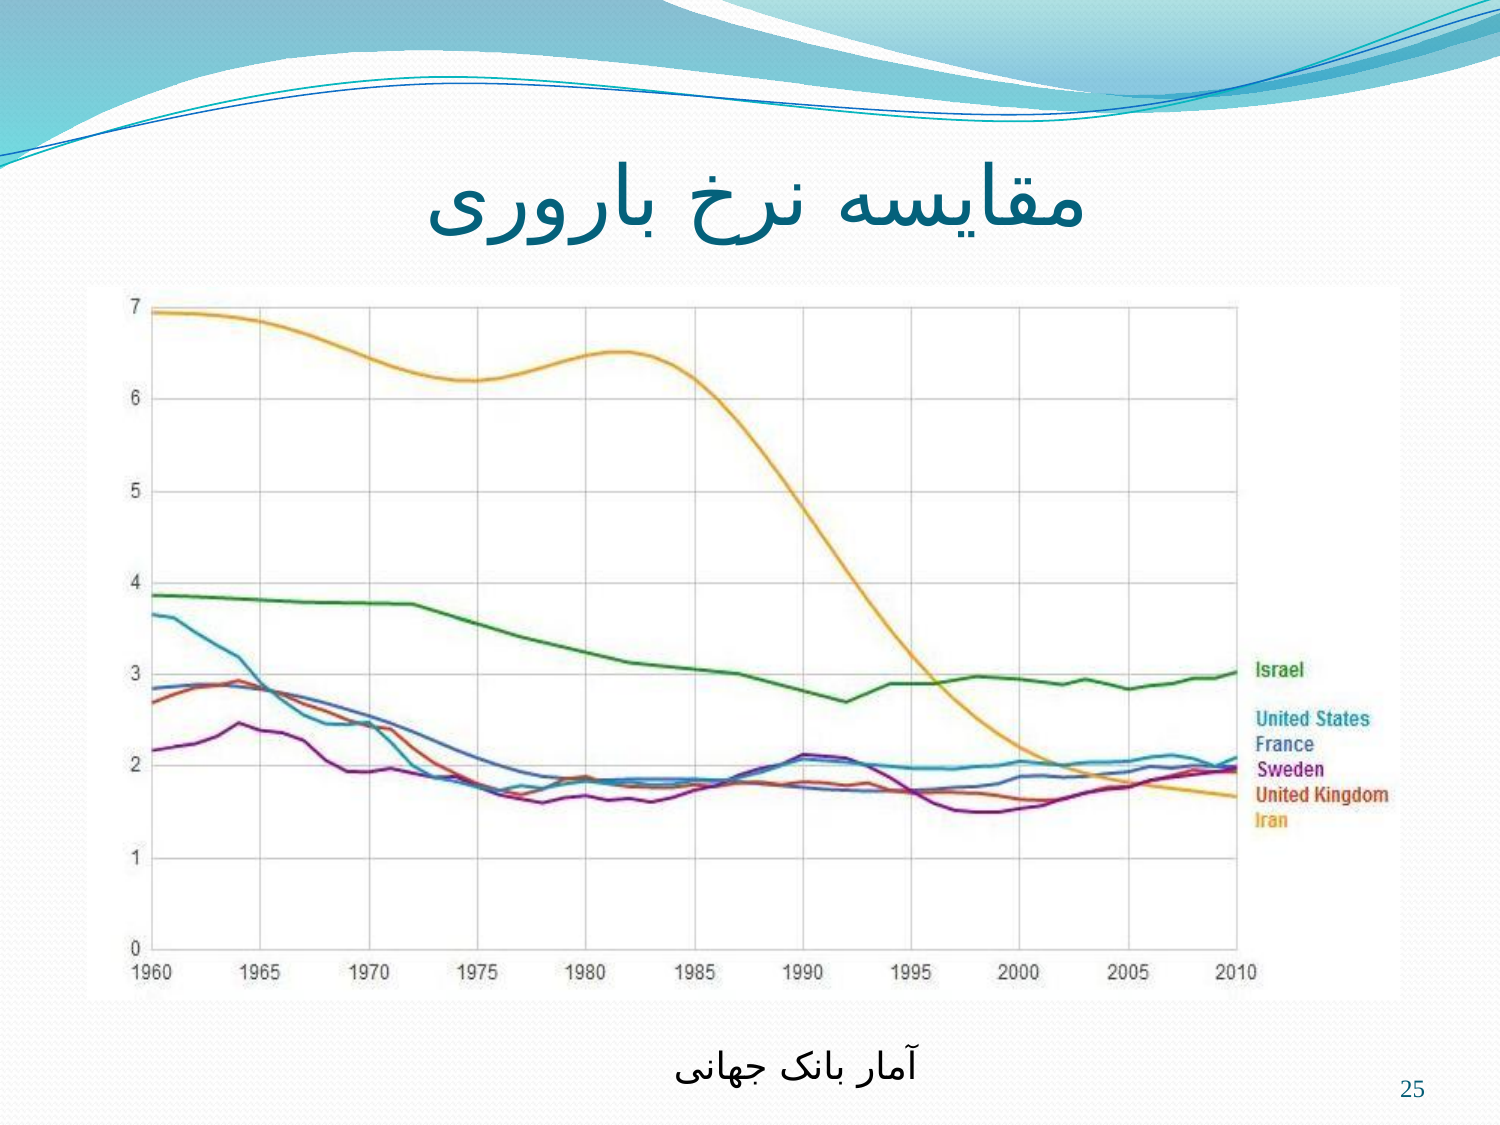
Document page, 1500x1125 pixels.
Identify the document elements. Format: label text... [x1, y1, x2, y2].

slide_number 25 [1299, 1042, 1425, 1103]
title مقایسه نرخ باروری [76, 54, 1440, 243]
text_box آمار بانک جهانی [647, 1034, 933, 1095]
picture [87, 287, 1401, 1001]
